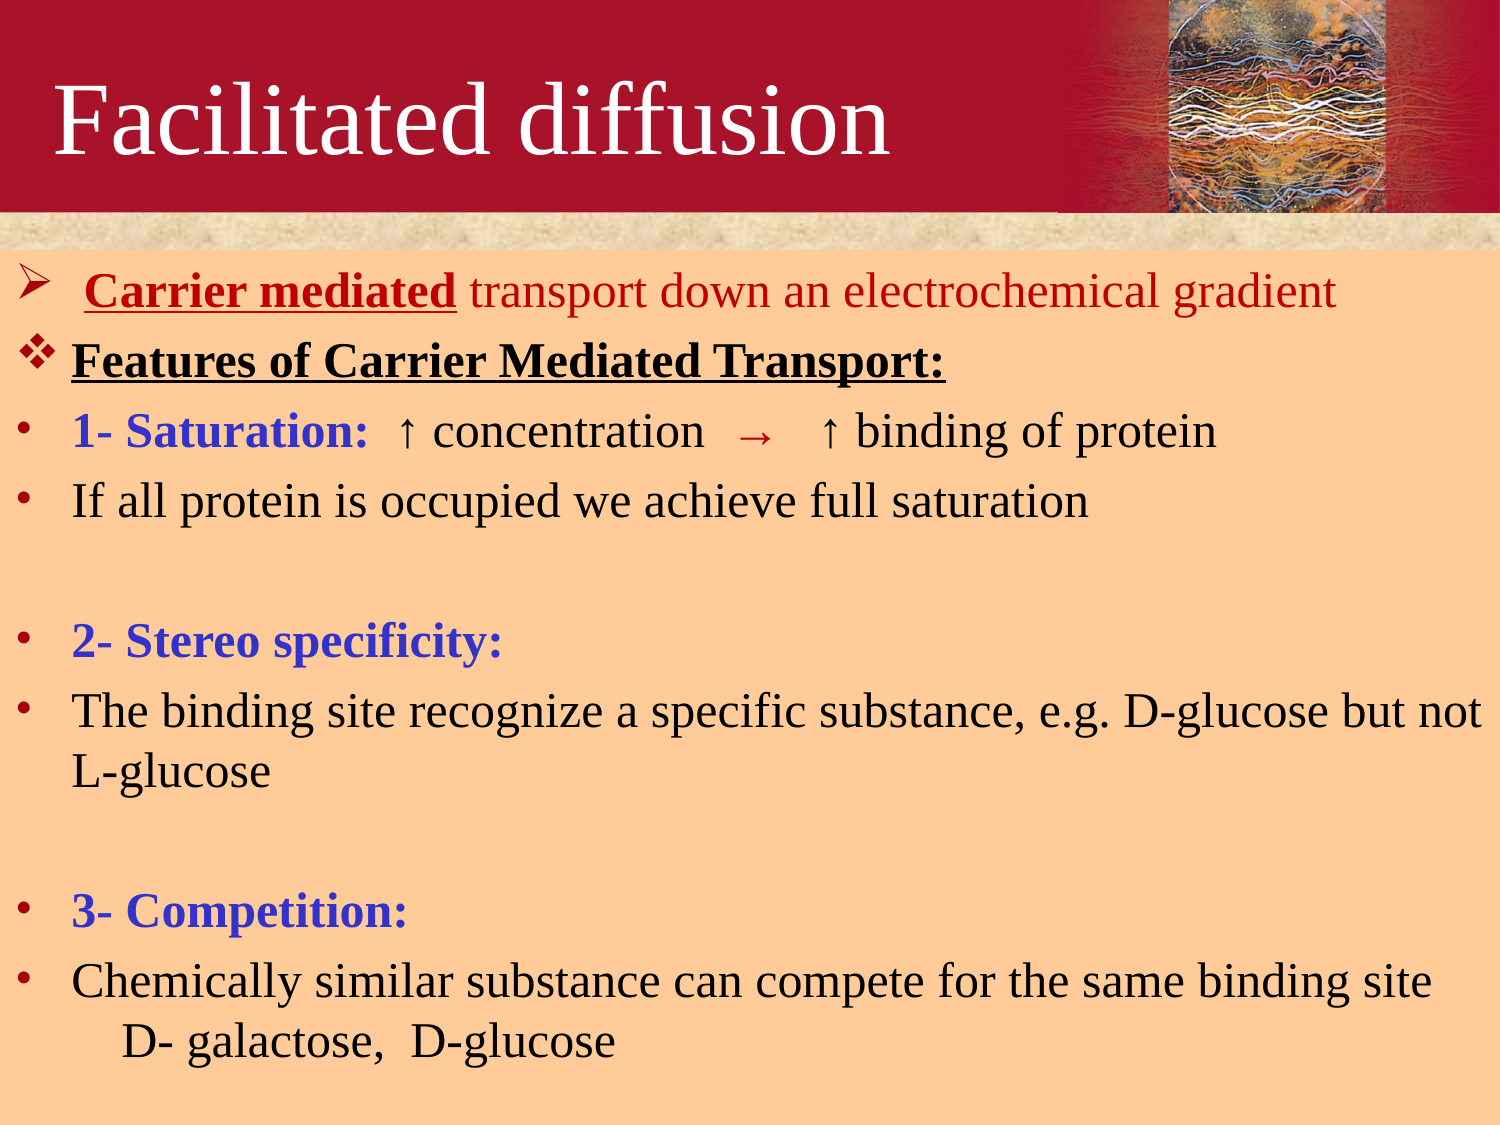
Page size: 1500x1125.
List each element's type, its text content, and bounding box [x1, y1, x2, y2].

picture [0, 0, 1500, 249]
list Carrier mediated transport down an electrochemical gradient Features of Carrier Mediated Transport: 1‐ Saturation: ↑ concentration → ↑ binding of protein If all protein is occupied we achieve full saturation 2‐ Stereo specificity: The binding site recognize a specific substance, e.g. D‐glucose but not L‐glucose 3‐ Competition: Chemically similar substance can compete for the same binding site D‐ galactose, D‐glucose [0, 249, 1500, 1125]
title Facilitated diffusion [37, 62, 1313, 163]
